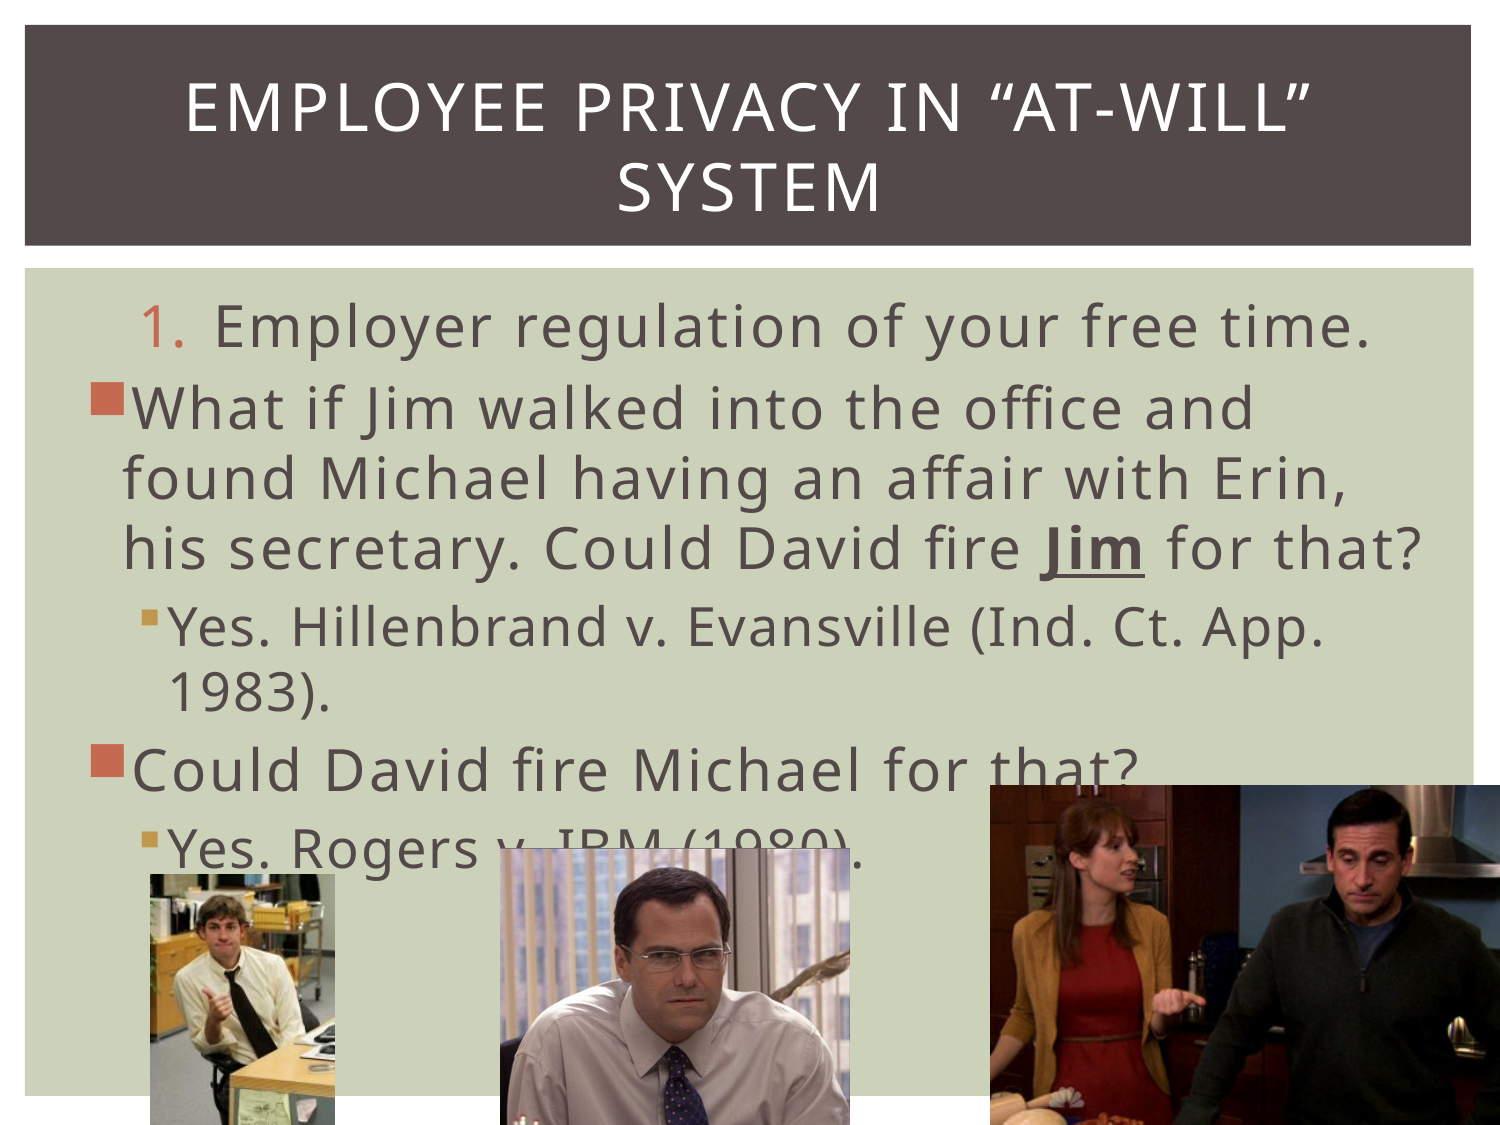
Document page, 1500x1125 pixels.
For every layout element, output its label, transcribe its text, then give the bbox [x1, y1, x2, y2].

picture [499, 848, 851, 1125]
picture [990, 785, 1500, 1125]
picture [149, 874, 335, 1125]
title Employee privacy in “at-will” system [62, 58, 1438, 232]
list Employer regulation of your free time. What if Jim walked into the office and found Michael having an affair with Erin, his secretary. Could David fire Jim for that? Yes. Hillenbrand v. Evansville (Ind. Ct. App. 1983). Could David fire Michael for that? Yes. Rogers v. IBM (1980). [62, 281, 1442, 1005]
